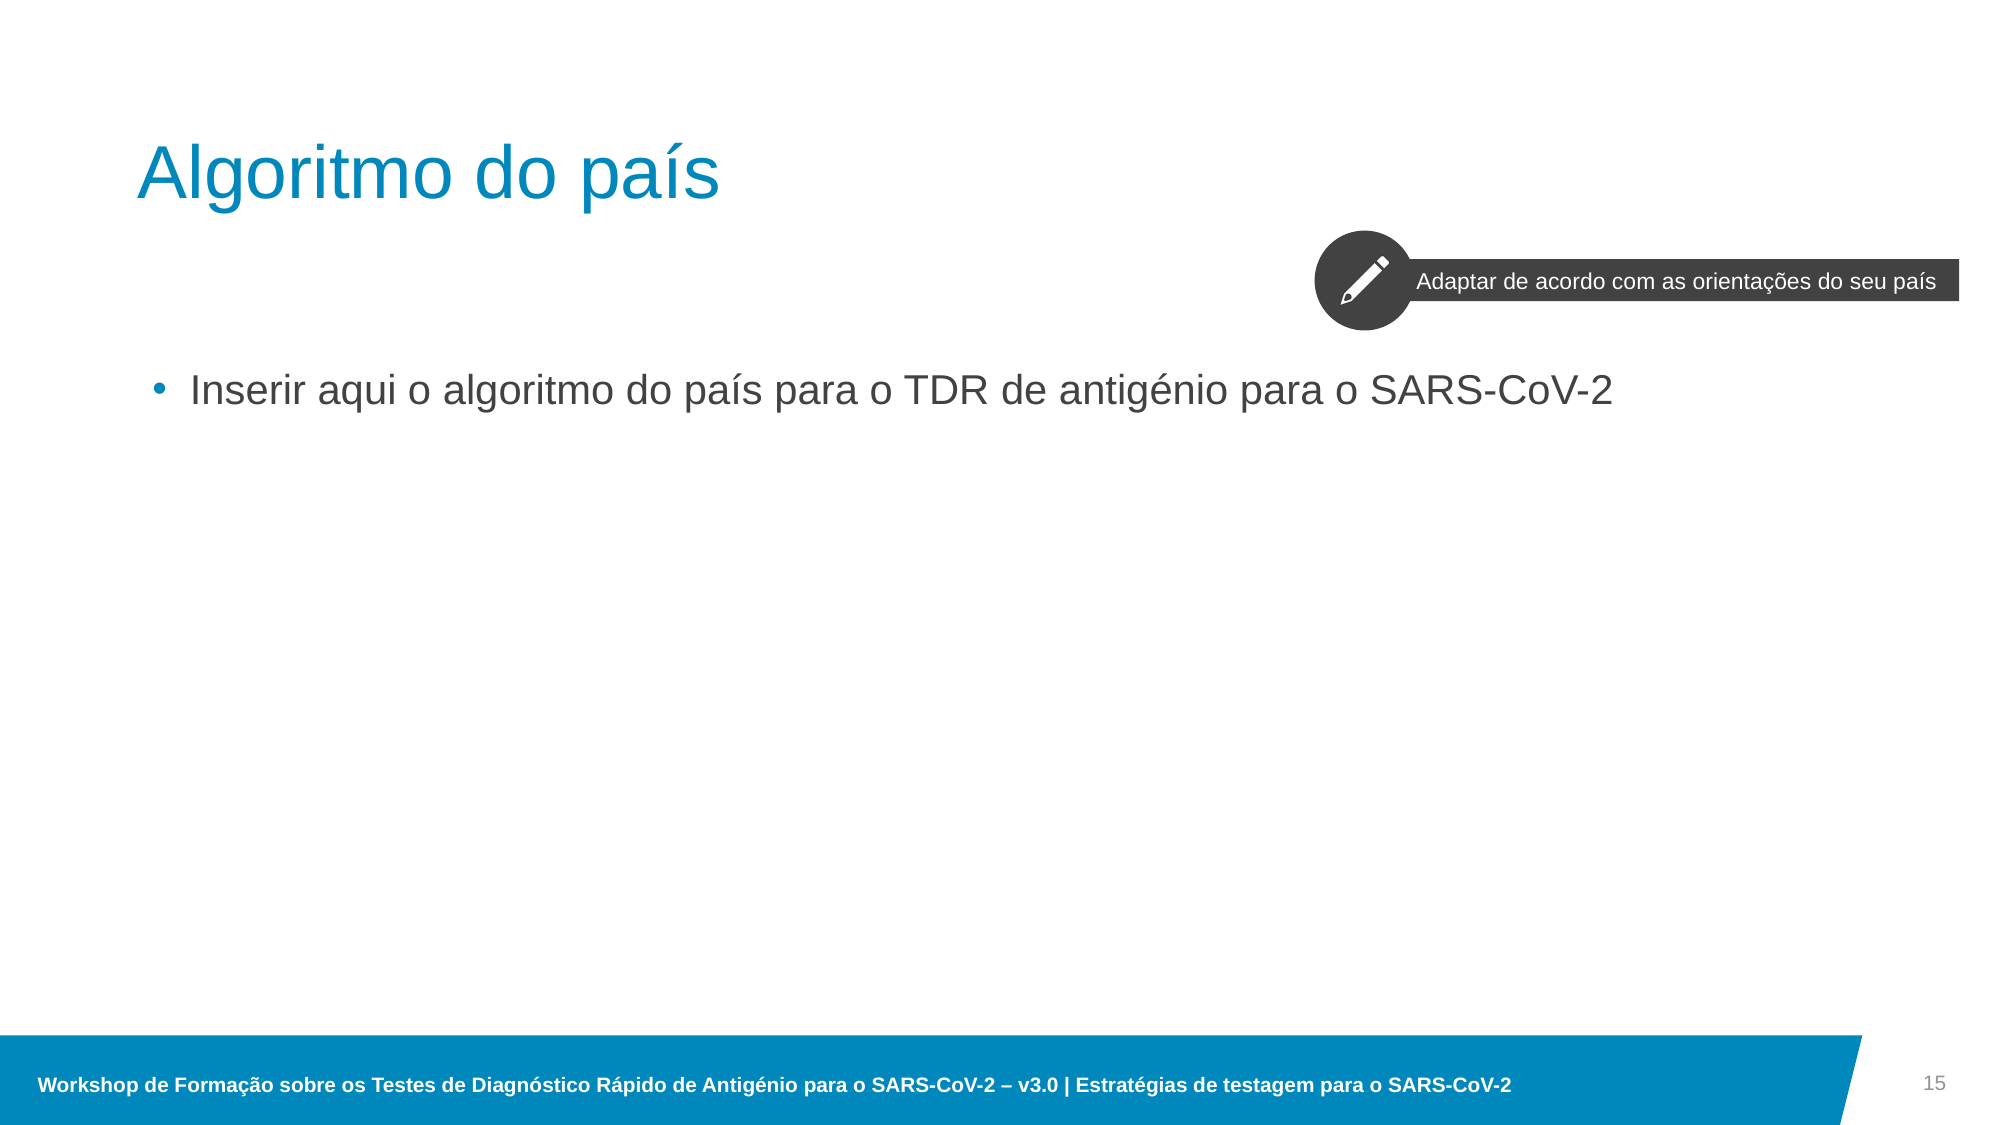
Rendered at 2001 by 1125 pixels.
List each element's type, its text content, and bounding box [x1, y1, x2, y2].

title Algoritmo do país [137, 59, 1863, 215]
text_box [1315, 231, 1960, 330]
list Inserir aqui o algoritmo do país para o TDR de antigénio para o SARS-CoV-2 [137, 284, 1863, 1014]
footer Workshop de Formação sobre os Testes de Diagnóstico Rápido de Antigénio para o SARS-CoV-2 – v3.0 | Estratégias de testagem para o SARS-CoV-2 [37, 1042, 1621, 1125]
slide_number 15 [1862, 1035, 1947, 1125]
